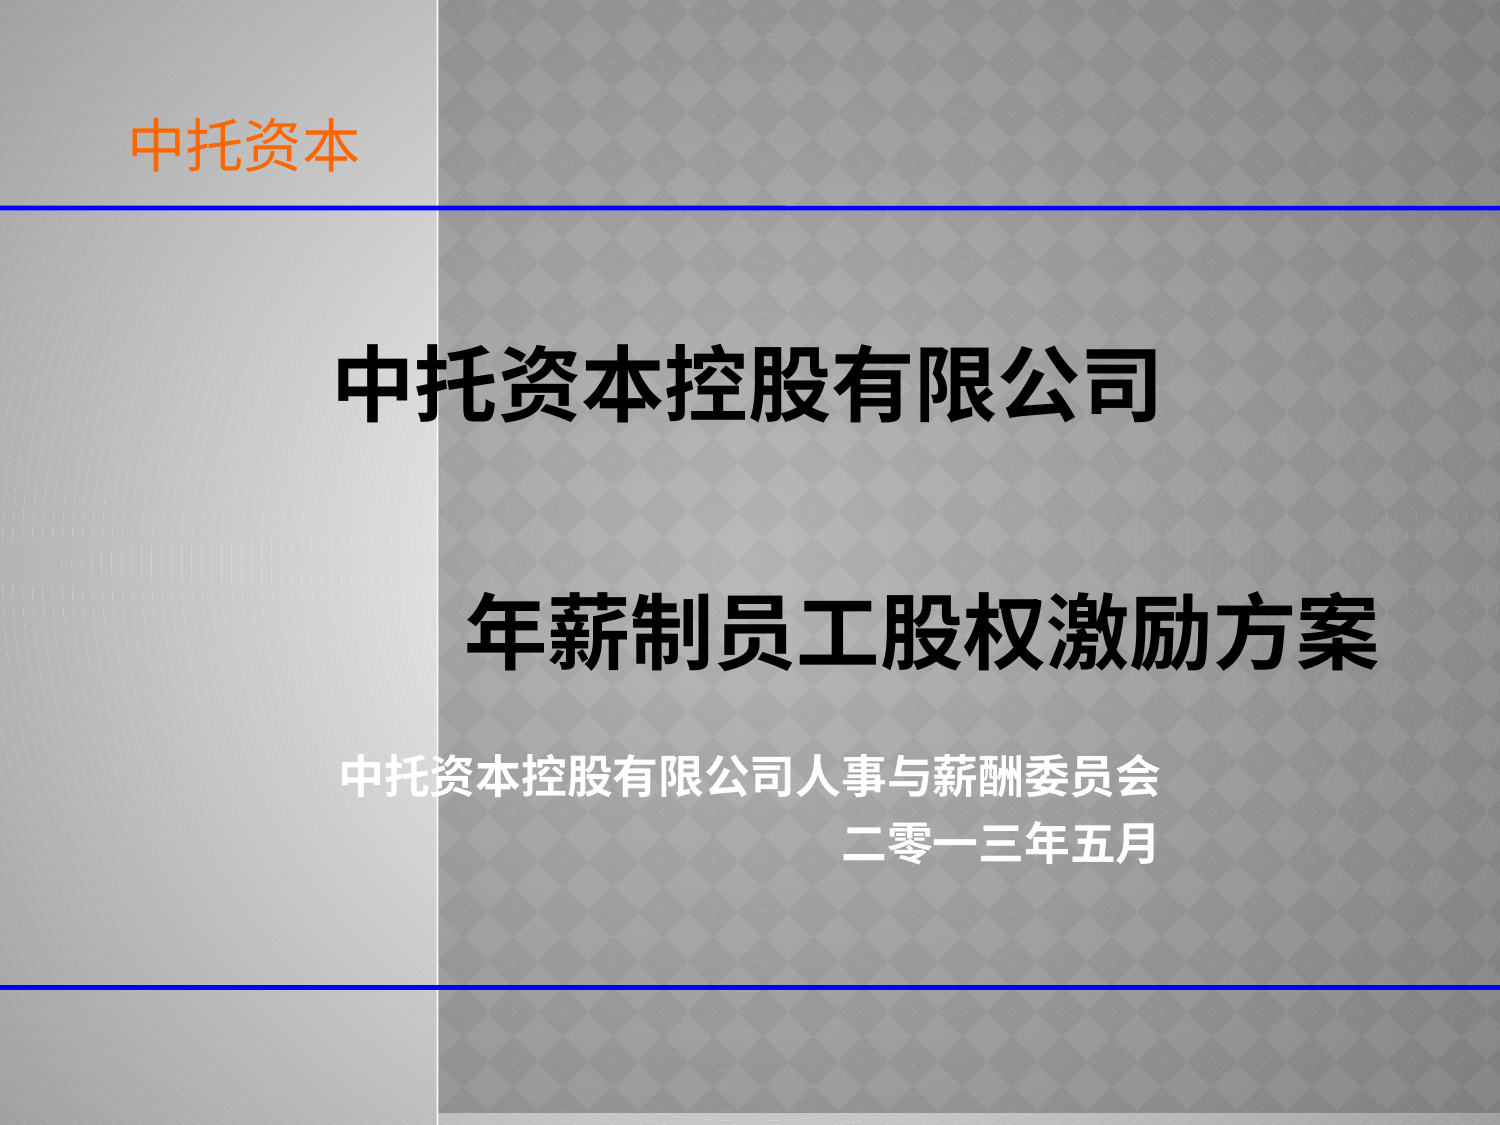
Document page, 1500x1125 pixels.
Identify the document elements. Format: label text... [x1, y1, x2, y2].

text_box 中托资本 [112, 101, 1176, 187]
subtitle 中托资本控股有限公司人事与薪酬委员会 二零一三年五月 [225, 664, 1275, 953]
text_box 中托资本控股有限公司 [214, 324, 1282, 440]
title 年薪制员工股权激励方案 [112, 439, 1388, 681]
